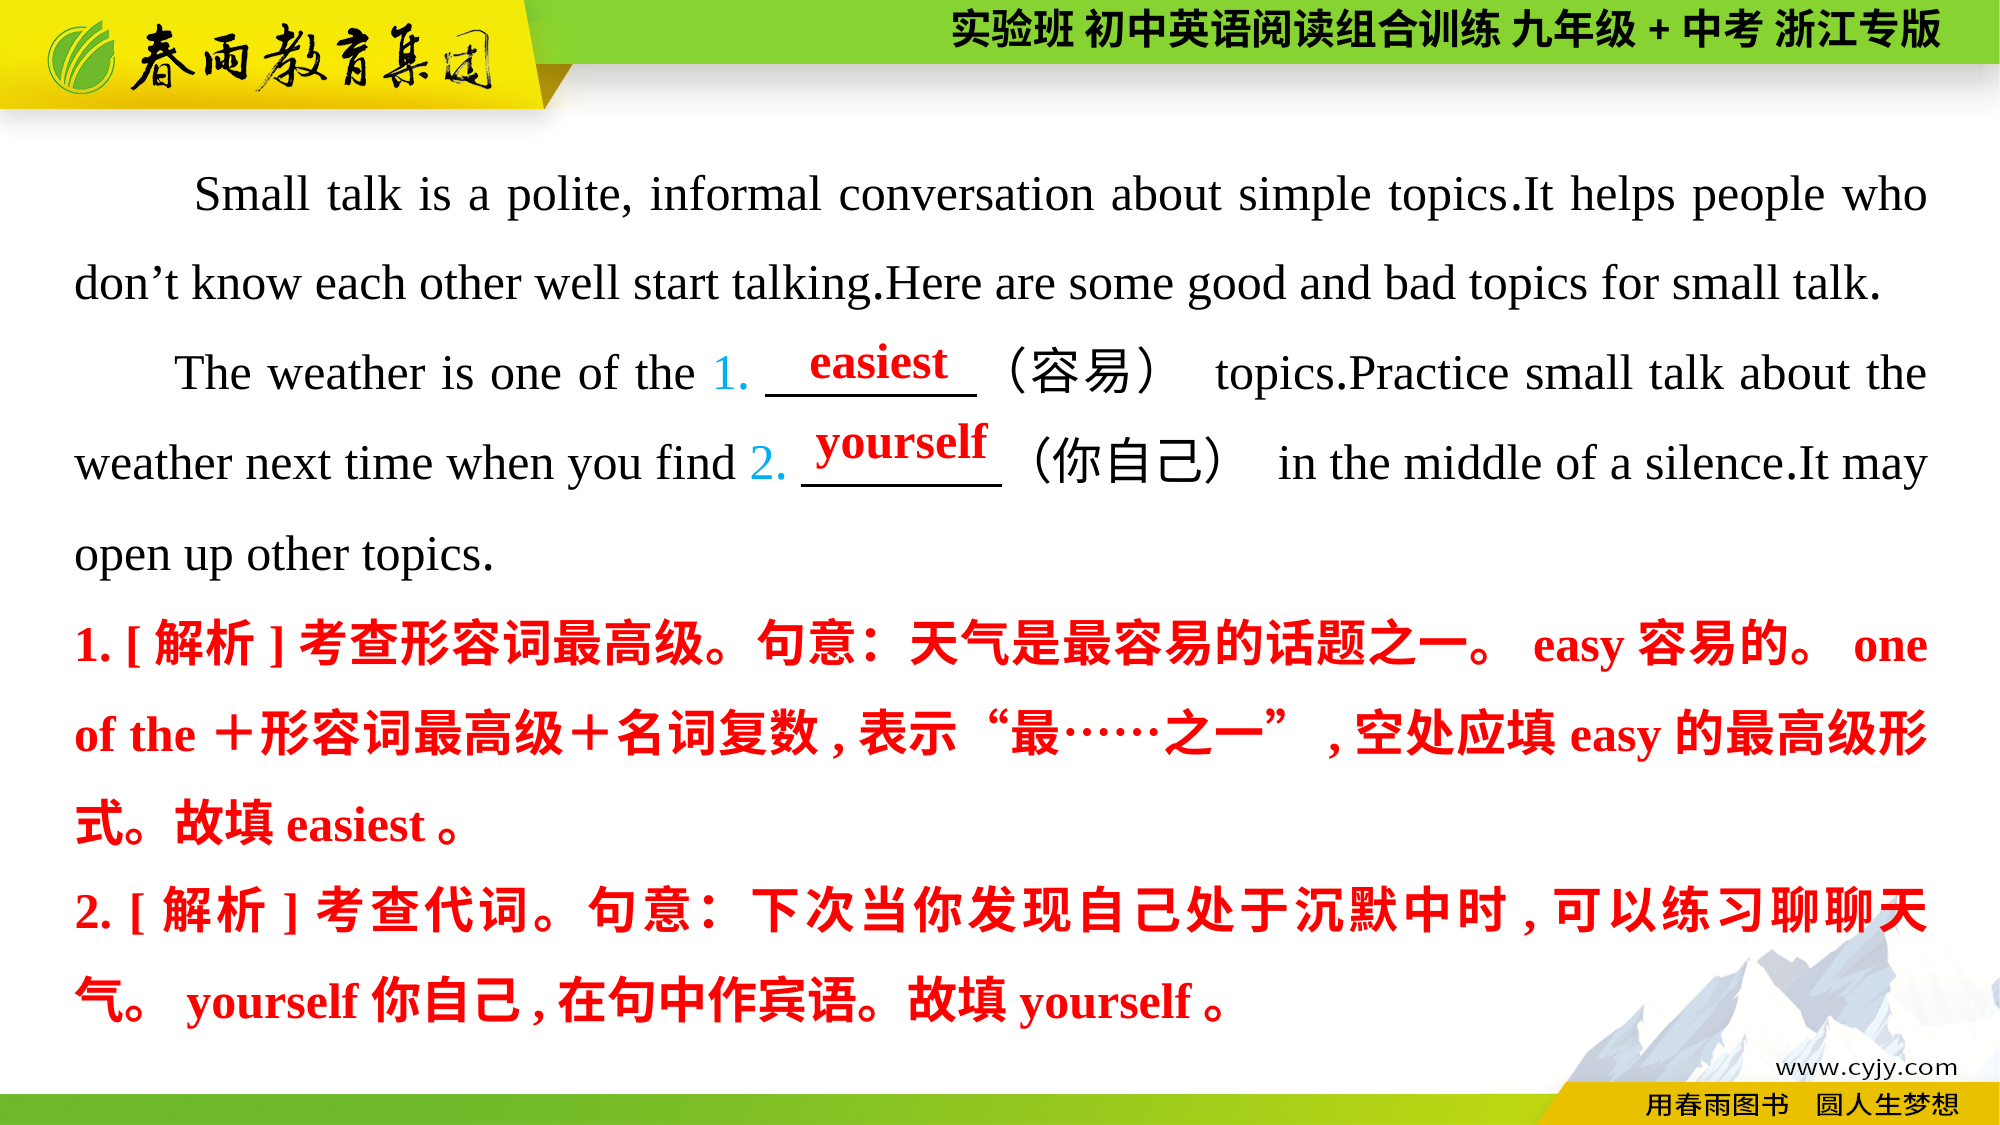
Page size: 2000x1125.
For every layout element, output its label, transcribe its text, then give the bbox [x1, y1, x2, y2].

text_box 1. [解析]考查形容词最高级。句意：天气是最容易的话题之一。easy容易的。one of the＋形容词最高级＋名词复数,表示“最……之一”,空处应填easy的最高级形式。故填easiest。 [59, 574, 1944, 841]
picture [0, 0, 2000, 1125]
list Small talk is a polite, informal conversation about simple topics.It helps people who don’t know each other well start talking.Here are some good and bad topics for small talk. The weather is one of the 1. （容易） topics.Practice small talk about the weather next time when you find 2. （你自己） in the middle of a silence.It may open up other topics. [59, 122, 1944, 574]
text_box yourself [800, 401, 1004, 476]
text_box 2. [解析]考查代词。句意：下次当你发现自己处于沉默中时,可以练习聊聊天气。yourself你自己,在句中作宾语。故填yourself。 [59, 841, 1944, 1037]
text_box easiest [794, 321, 964, 397]
